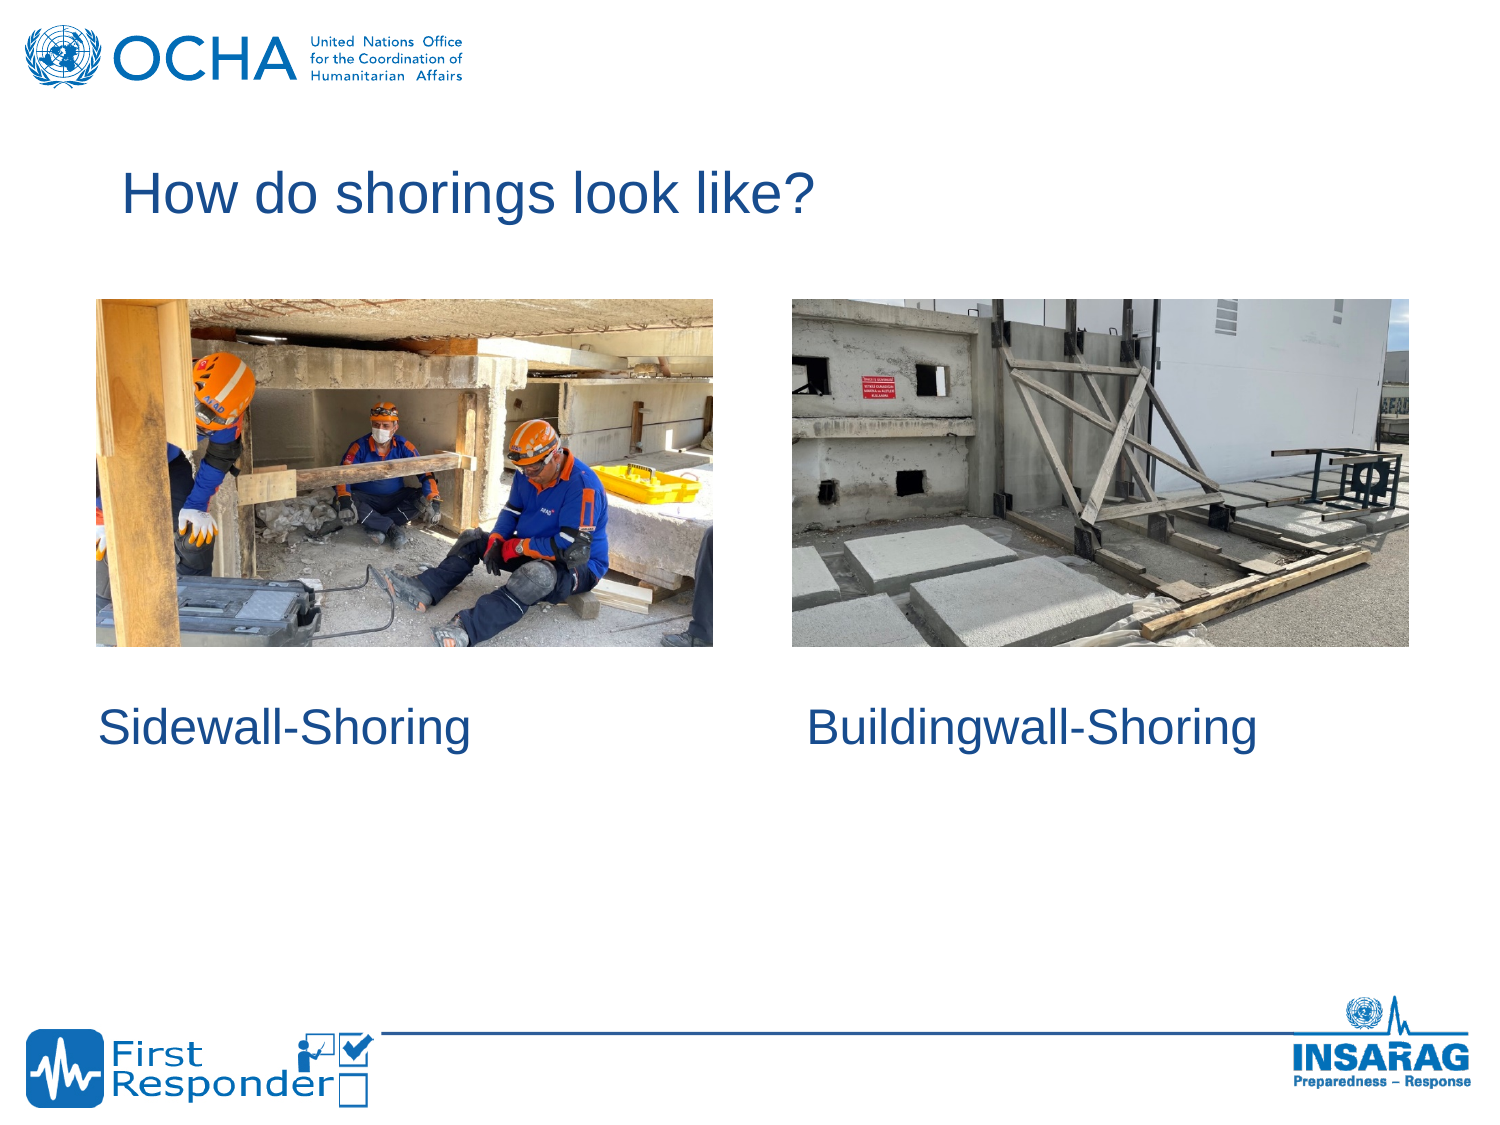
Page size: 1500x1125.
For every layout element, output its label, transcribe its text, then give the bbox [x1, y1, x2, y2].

list Sidewall-Shoring Buildingwall-Shoring [82, 685, 1396, 913]
picture [24, 1024, 375, 1113]
text_box How do shorings look like? [100, 147, 1288, 233]
picture [791, 299, 1409, 648]
picture [1287, 995, 1471, 1094]
picture [95, 299, 713, 648]
